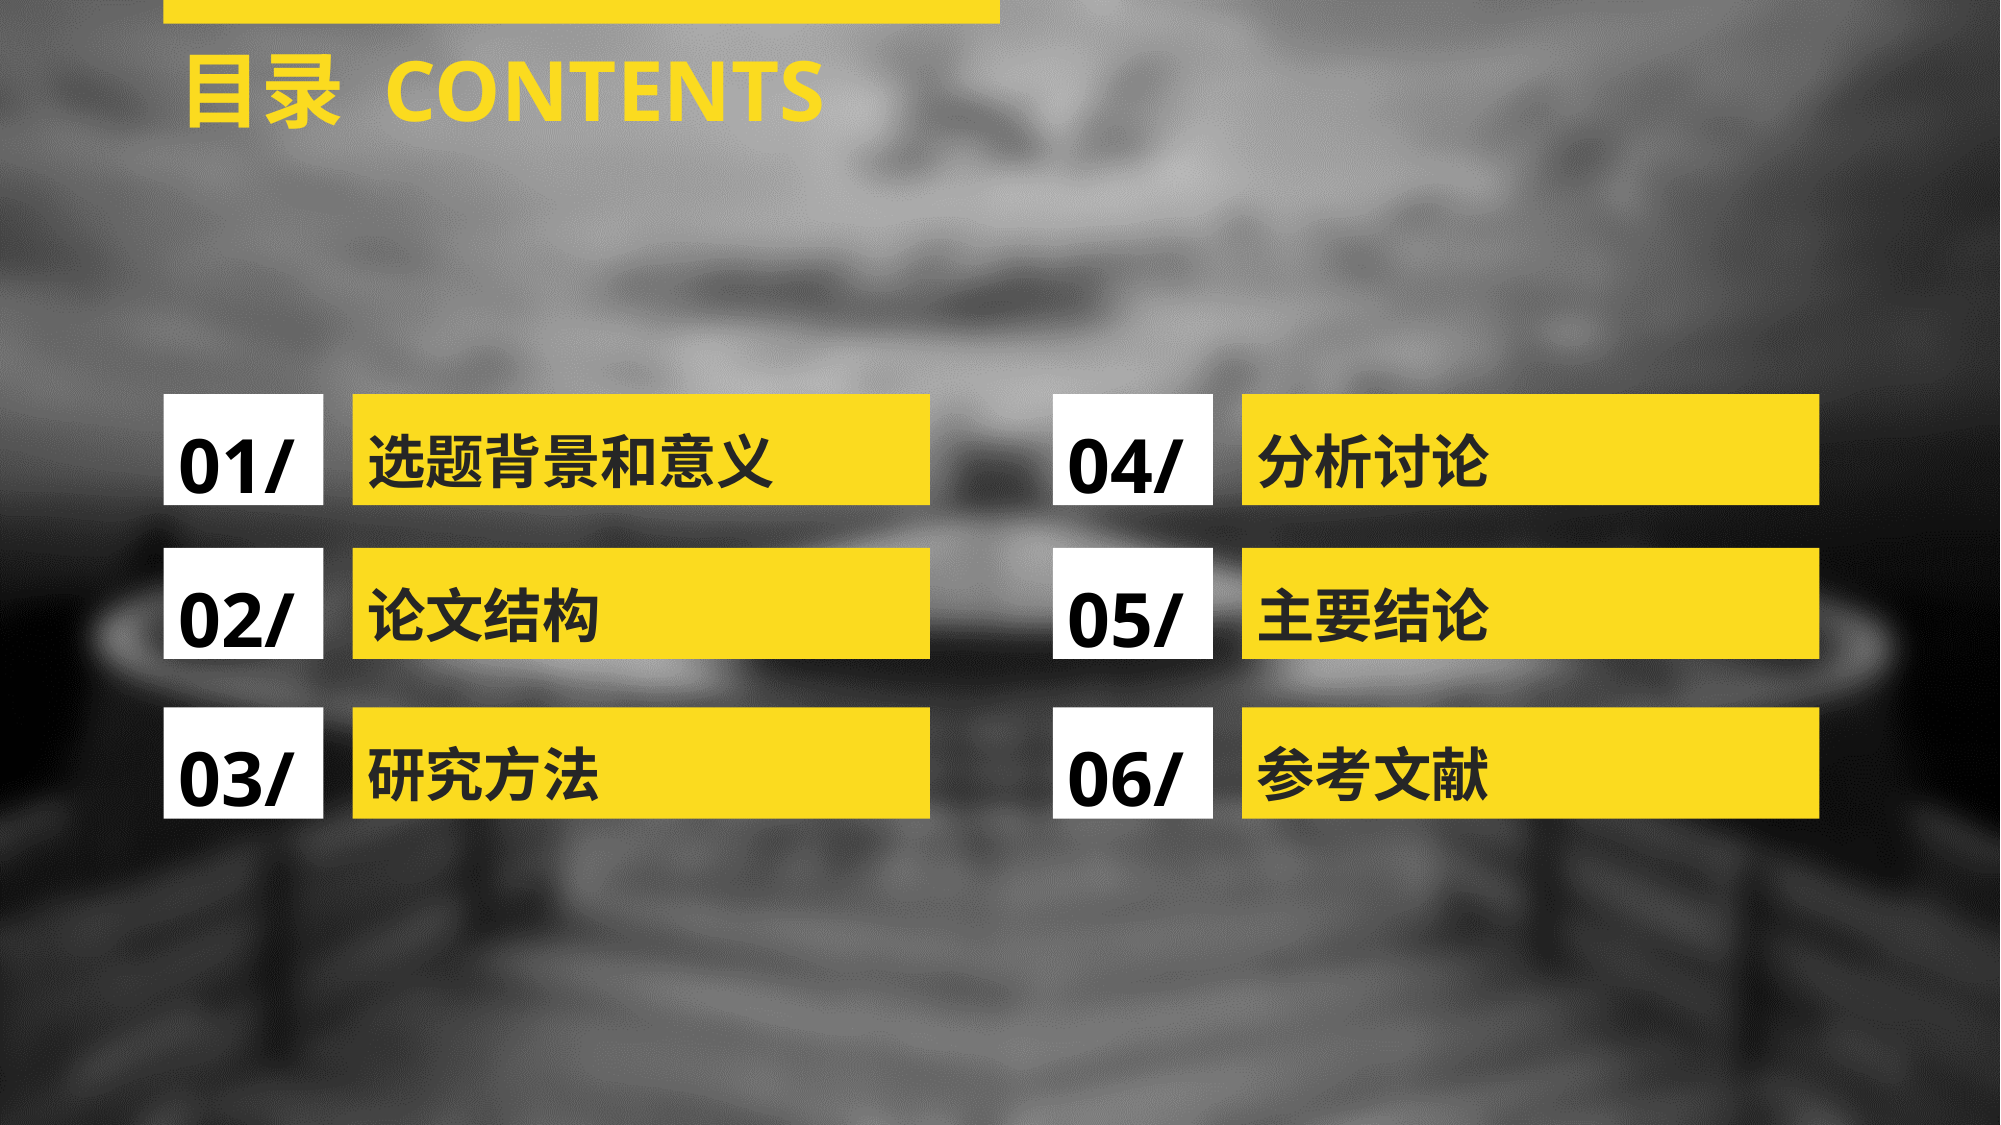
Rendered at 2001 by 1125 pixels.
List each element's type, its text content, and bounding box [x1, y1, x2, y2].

list 选题背景和意义 [352, 394, 930, 506]
list 参考文献 [1242, 707, 1820, 819]
list 05/ [1052, 547, 1213, 659]
list 目录 CONTENTS [163, 41, 1000, 143]
list 04/ [1052, 394, 1213, 506]
list 主要结论 [1242, 547, 1820, 659]
picture [0, 0, 2000, 1125]
list 分析讨论 [1242, 394, 1820, 506]
list 01/ [163, 394, 324, 506]
list 02/ [163, 547, 324, 659]
list 论文结构 [352, 547, 930, 659]
list 06/ [1052, 707, 1213, 819]
list 研究方法 [352, 707, 930, 819]
list 03/ [163, 707, 324, 819]
